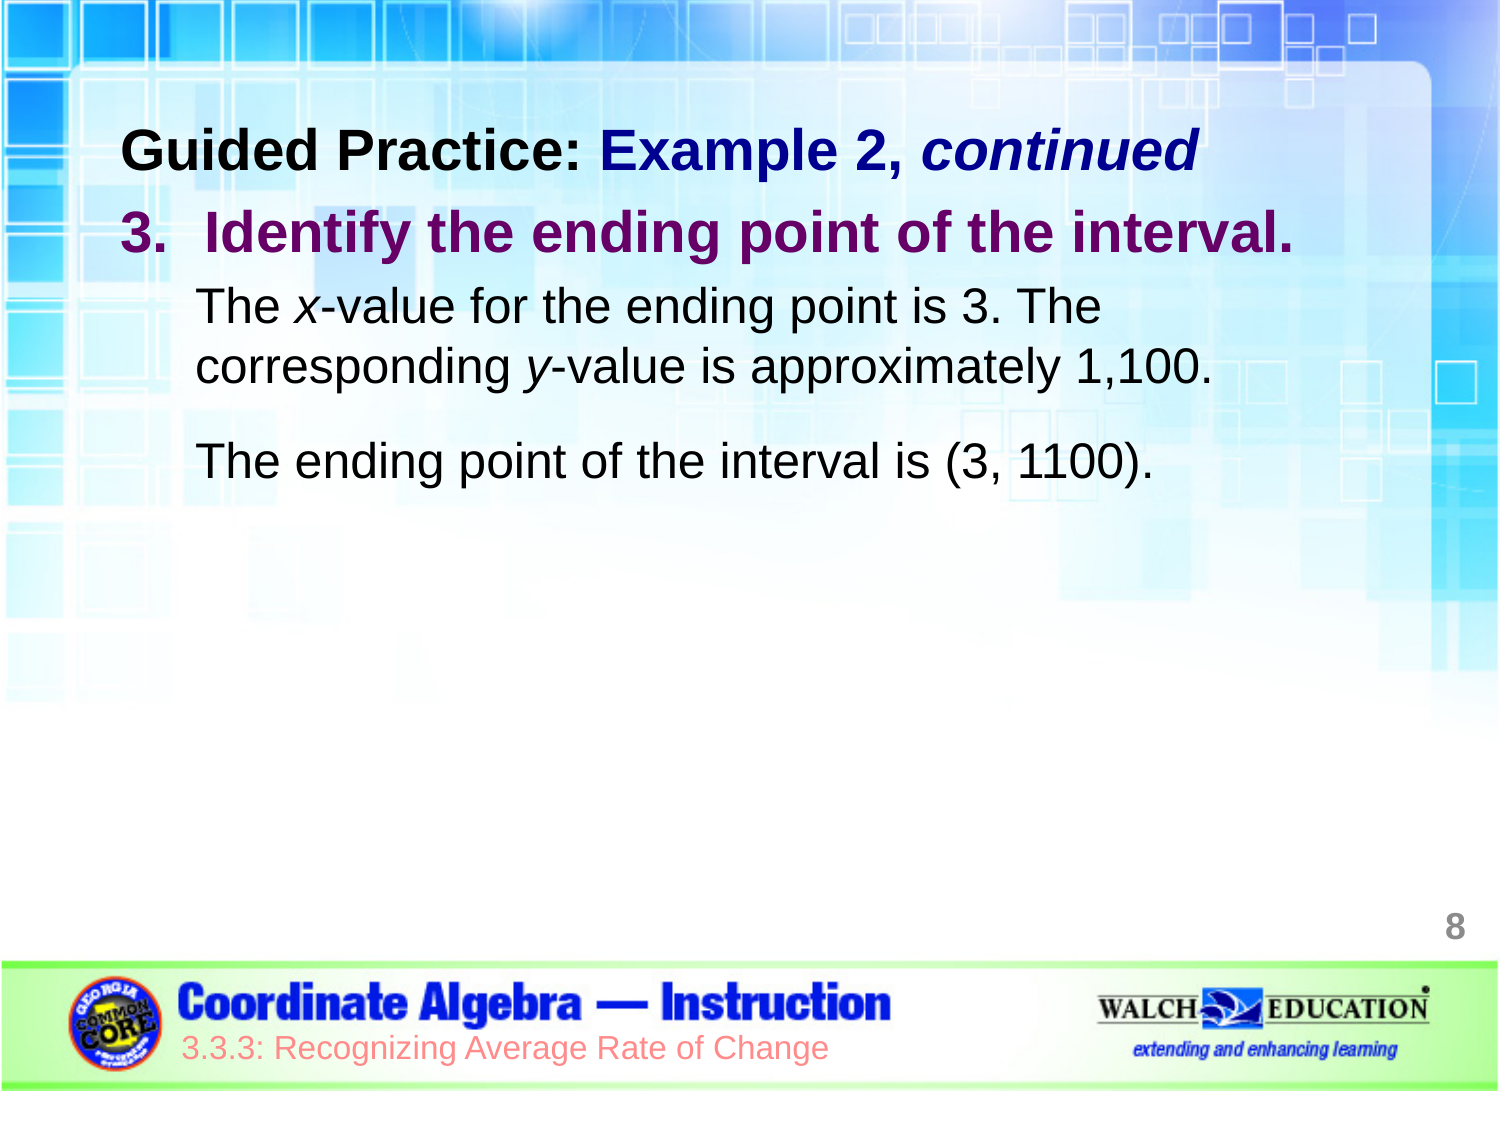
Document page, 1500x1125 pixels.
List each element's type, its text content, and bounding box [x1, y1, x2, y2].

picture [1, 0, 1500, 1091]
slide_number 8 [1361, 901, 1481, 949]
footer 3.3.3: Recognizing Average Rate of Change [166, 1024, 1080, 1069]
subtitle Guided Practice: Example 2, continued Identify the ending point of the interval. The x-value for the ending point is 3. The corresponding y-value is approximately 1,100. The ending point of the interval is (3, 1100). [105, 105, 1394, 925]
